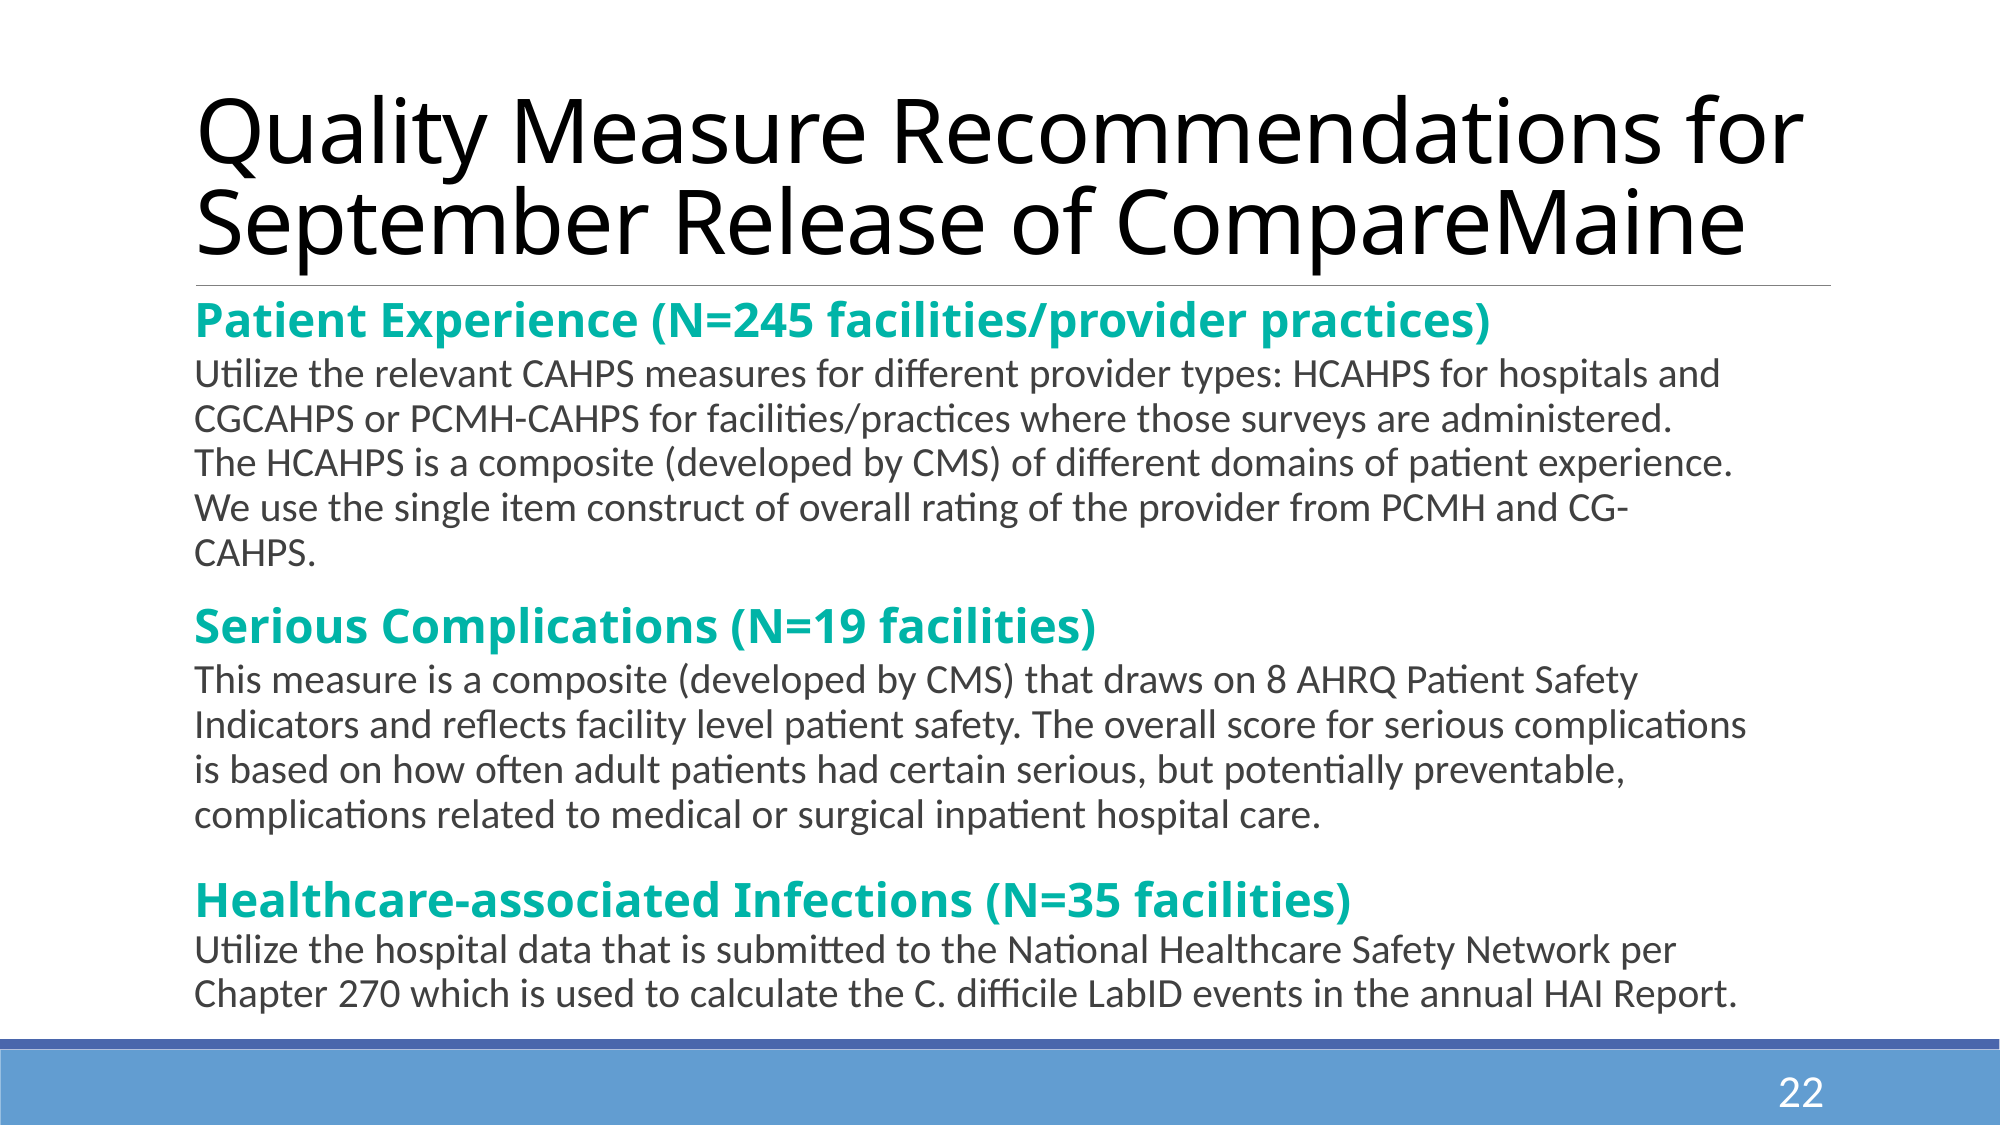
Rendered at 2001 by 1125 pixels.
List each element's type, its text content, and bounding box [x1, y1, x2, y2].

title Quality Measure Recommendations for September Release of CompareMaine [180, 42, 1840, 281]
list Patient Experience (N=245 facilities/provider practices) Utilize the relevant CAHPS measures for different provider types: HCAHPS for hospitals and CGCAHPS or PCMH-CAHPS for facilities/practices where those surveys are administered. The HCAHPS is a composite (developed by CMS) of different domains of patient experience. We use the single item construct of overall rating of the provider from PCMH and CG-CAHPS. Serious Complications (N=19 facilities) This measure is a composite (developed by CMS) that draws on 8 AHRQ Patient Safety Indicators and reflects facility level patient safety. The overall score for serious complications is based on how often adult patients had certain serious, but potentially preventable, complications related to medical or surgical inpatient hospital care. Healthcare-associated Infections (N=35 facilities) Utilize the hospital data that is submitted to the National Healthcare Safety Network per Chapter 270 which is used to calculate the C. difficile LabID events in the annual HAI Report. [180, 288, 1750, 1052]
slide_number 22 [1624, 1059, 1840, 1120]
